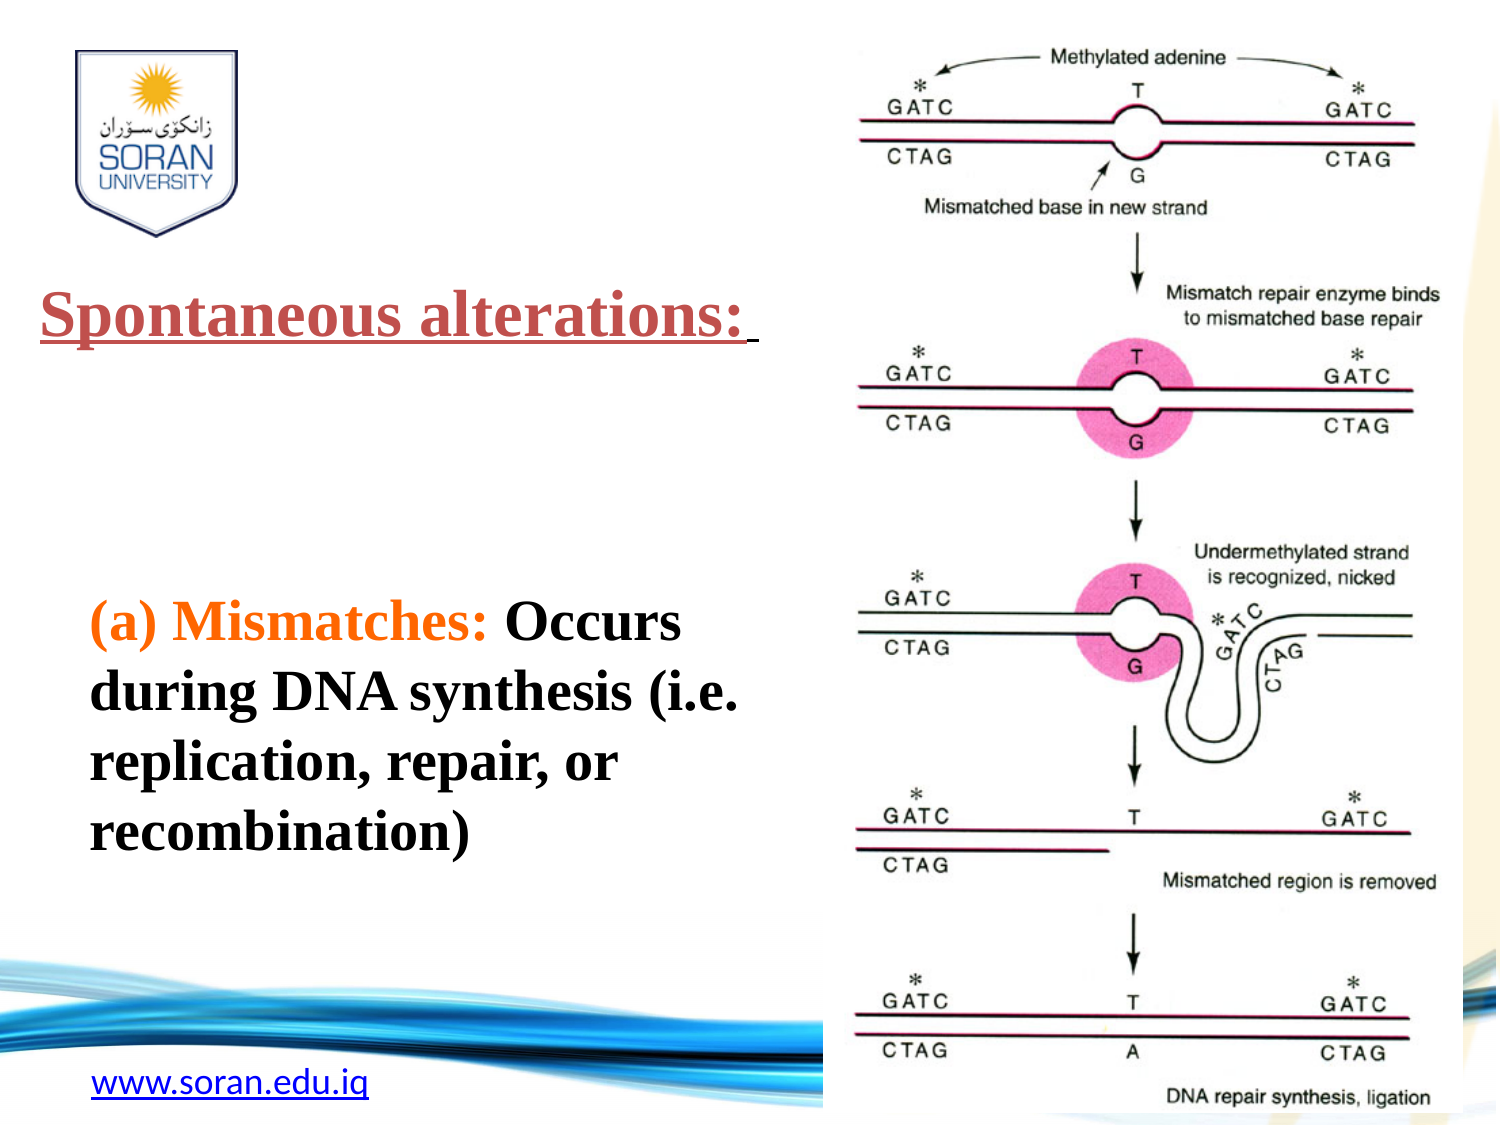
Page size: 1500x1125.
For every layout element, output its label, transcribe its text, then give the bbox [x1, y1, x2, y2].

text_box (a) Mismatches: Occurs during DNA synthesis (i.e. replication, repair, or recombination) [75, 574, 788, 870]
picture [75, 50, 238, 238]
text_box Spontaneous alterations: [24, 262, 818, 418]
picture [0, 37, 1500, 1125]
